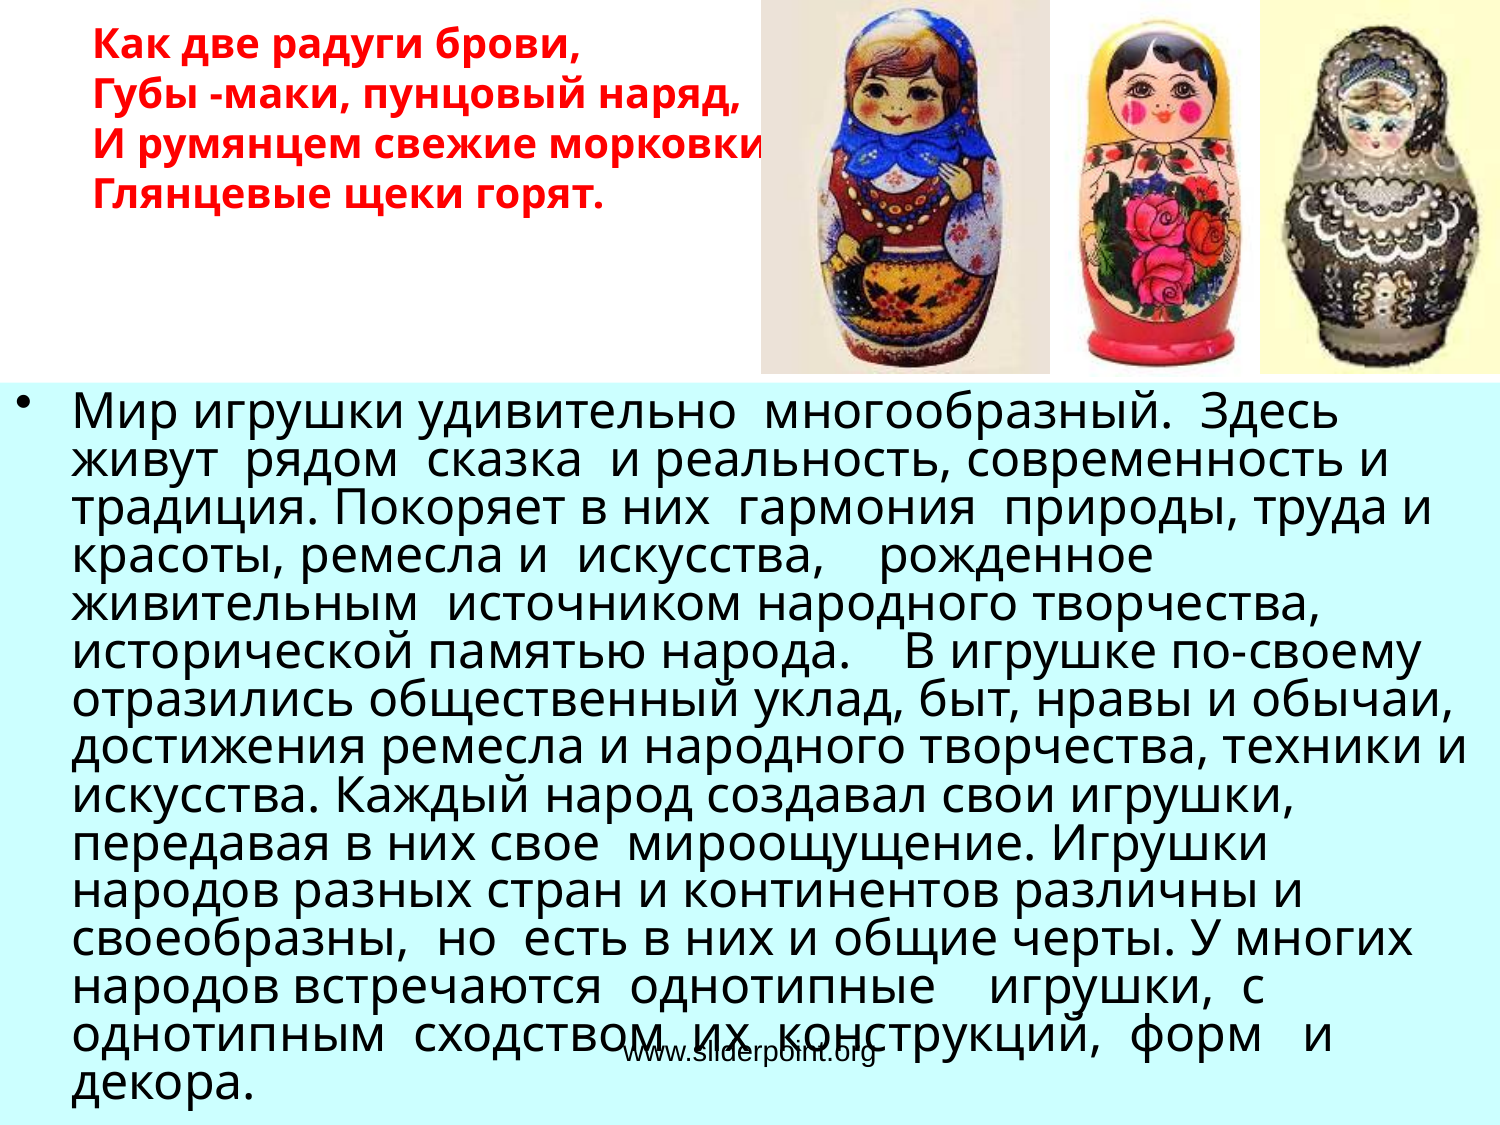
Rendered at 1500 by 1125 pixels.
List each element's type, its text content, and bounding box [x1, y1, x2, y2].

title Как две радуги брови, Губы -маки, пунцовый наряд, И румянцем свежие морковки Глянцевые щеки горят. [76, 42, 756, 292]
footer www.sliderpoint.org [512, 1024, 988, 1103]
picture [761, 0, 1500, 377]
list Мир игрушки удивительно многообразный. Здесь живут рядом сказка и реальность, современность и традиция. Покоряет в них гармония природы, труда и красоты, ремесла и искусства, рожденное живительным источником народного творчества, исторической памятью народа. В игрушке по-своему отразились общественный уклад, быт, нравы и обычаи, достижения ремесла и народного творчества, техники и искусства. Каждый народ создавал свои игрушки, передавая в них свое мироощущение. Игрушки народов разных стран и континентов различны и своеобразны, но есть в них и общие черты. У многих народов встречаются однотипные игрушки, с однотипным сходством их конструкций, форм и декора. [0, 382, 1500, 1125]
